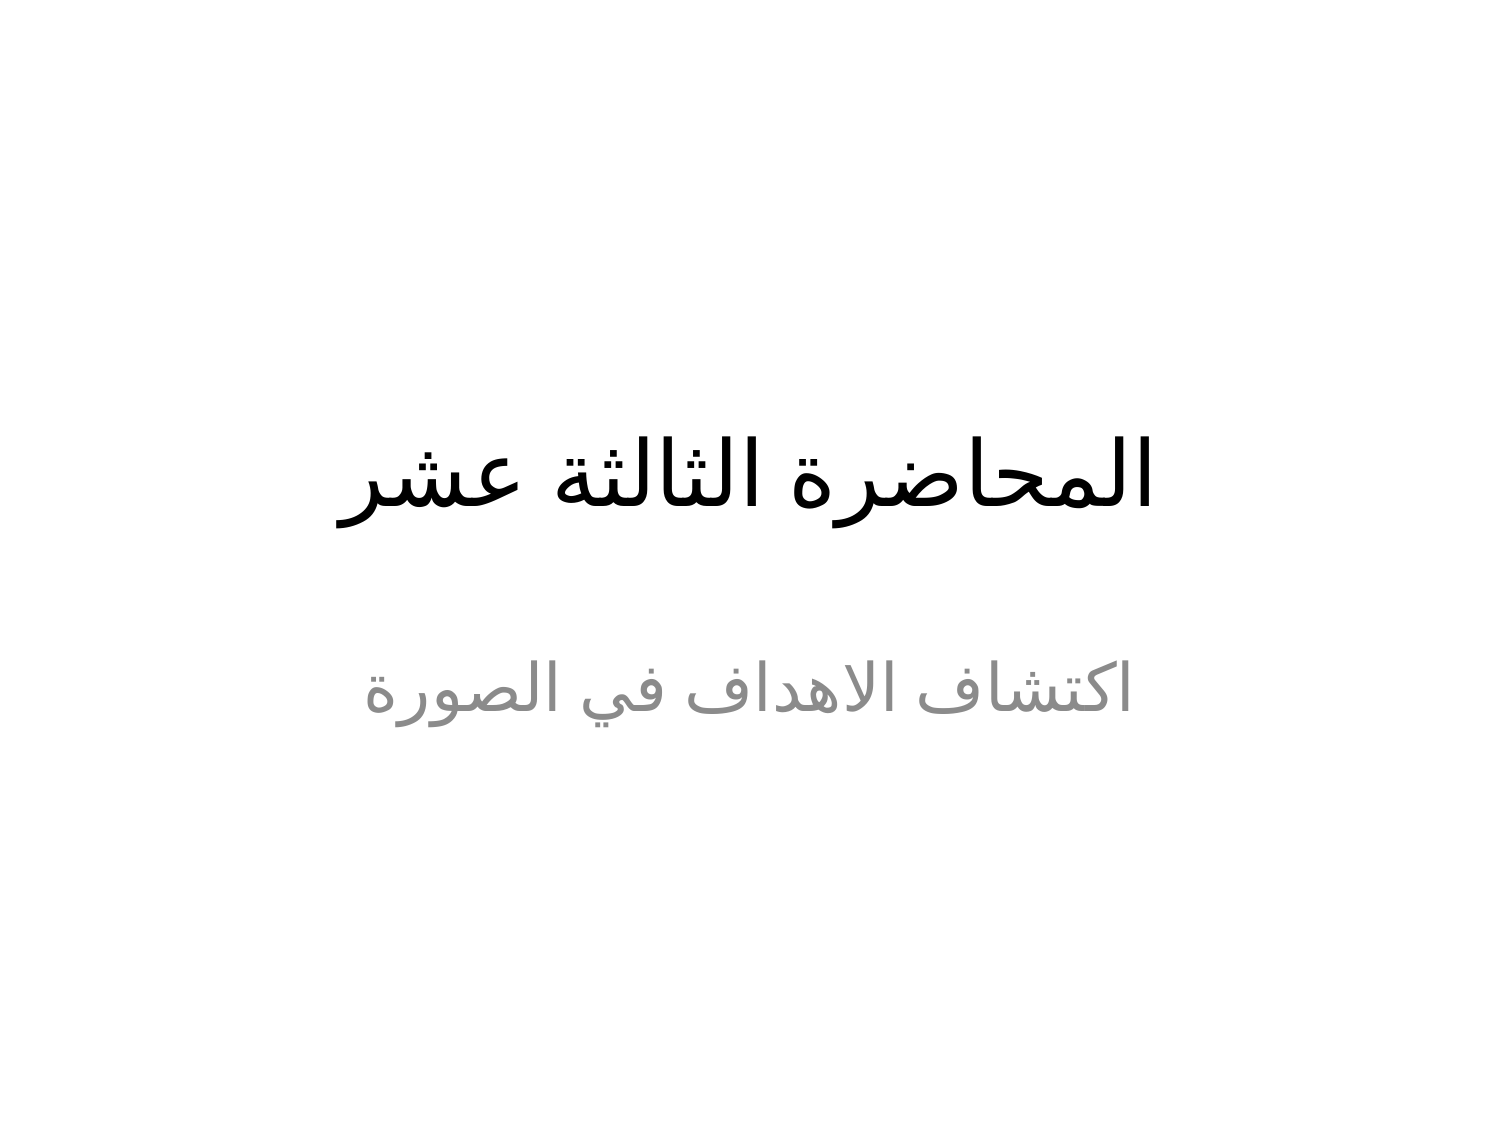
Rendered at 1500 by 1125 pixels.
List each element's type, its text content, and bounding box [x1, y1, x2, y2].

subtitle اكتشاف الاهداف في الصورة [225, 637, 1275, 925]
title المحاضرة الثالثة عشر [112, 349, 1388, 591]
